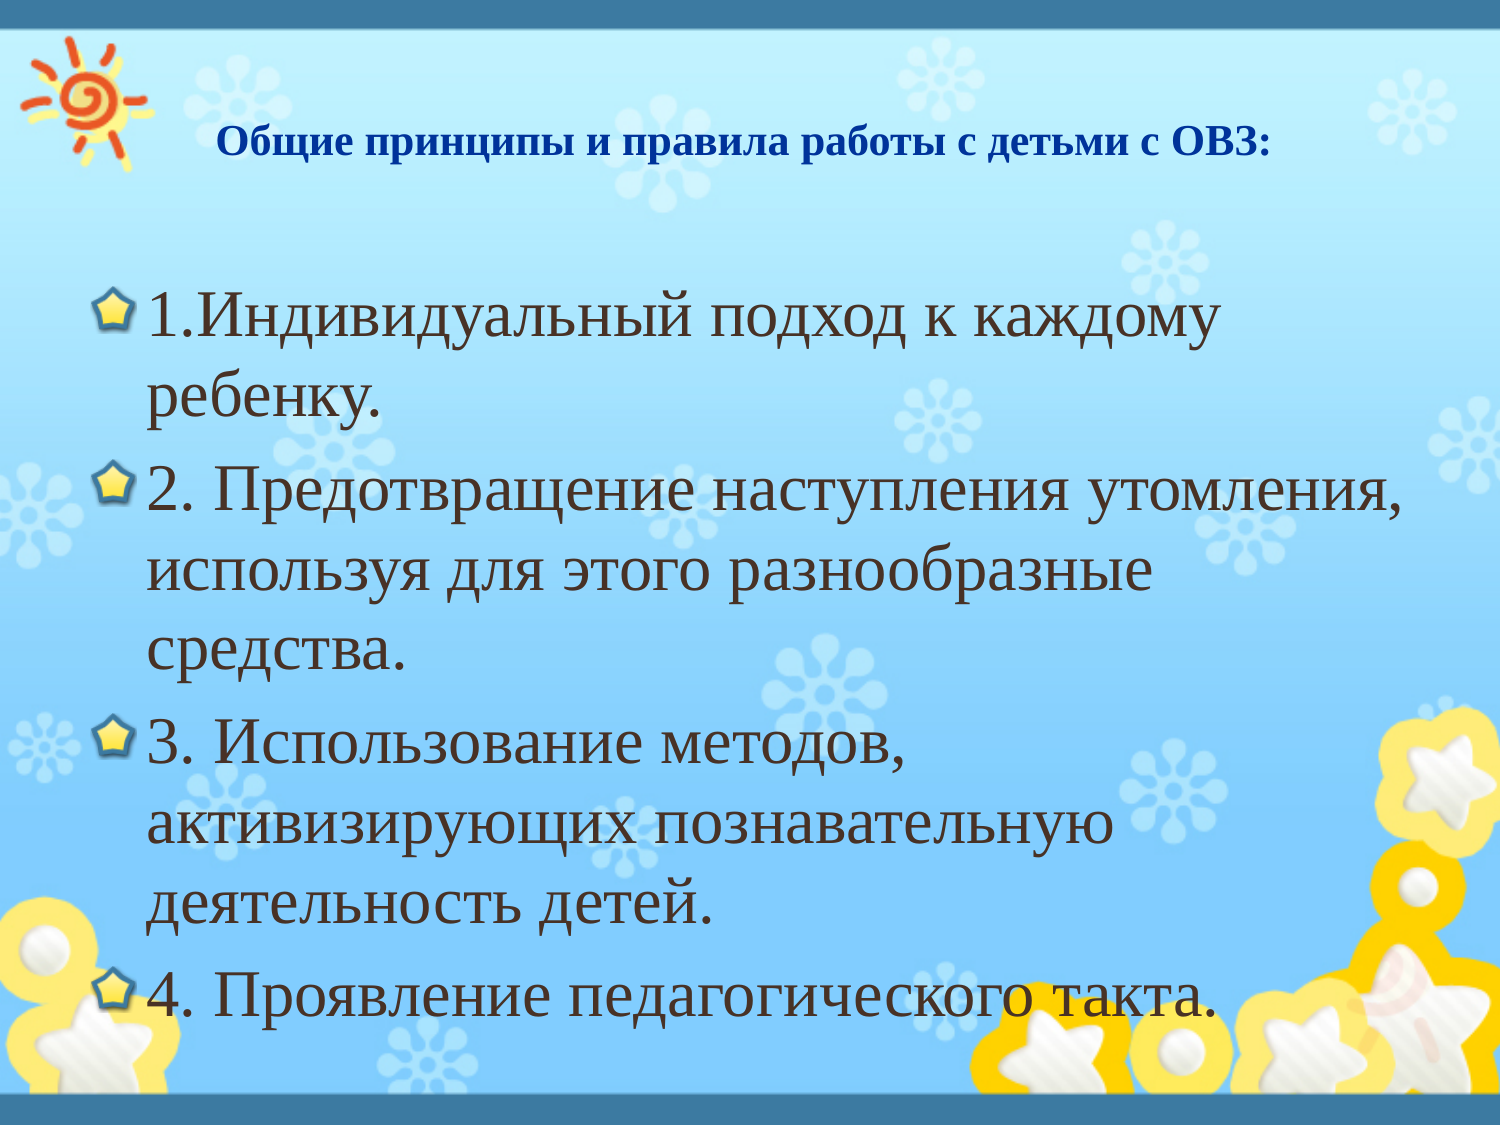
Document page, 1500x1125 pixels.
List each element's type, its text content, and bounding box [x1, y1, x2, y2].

title Общие принципы и правила работы с детьми с ОВЗ: [75, 45, 1425, 233]
picture [0, 0, 1500, 1125]
list 1.Индивидуальный подход к каждому ребенку. 2. Предотвращение наступления утомления, используя для этого разнообразные средства. 3. Использование методов, активизирующих познавательную деятельность детей. 4. Проявление педагогического такта. [74, 262, 1426, 1006]
